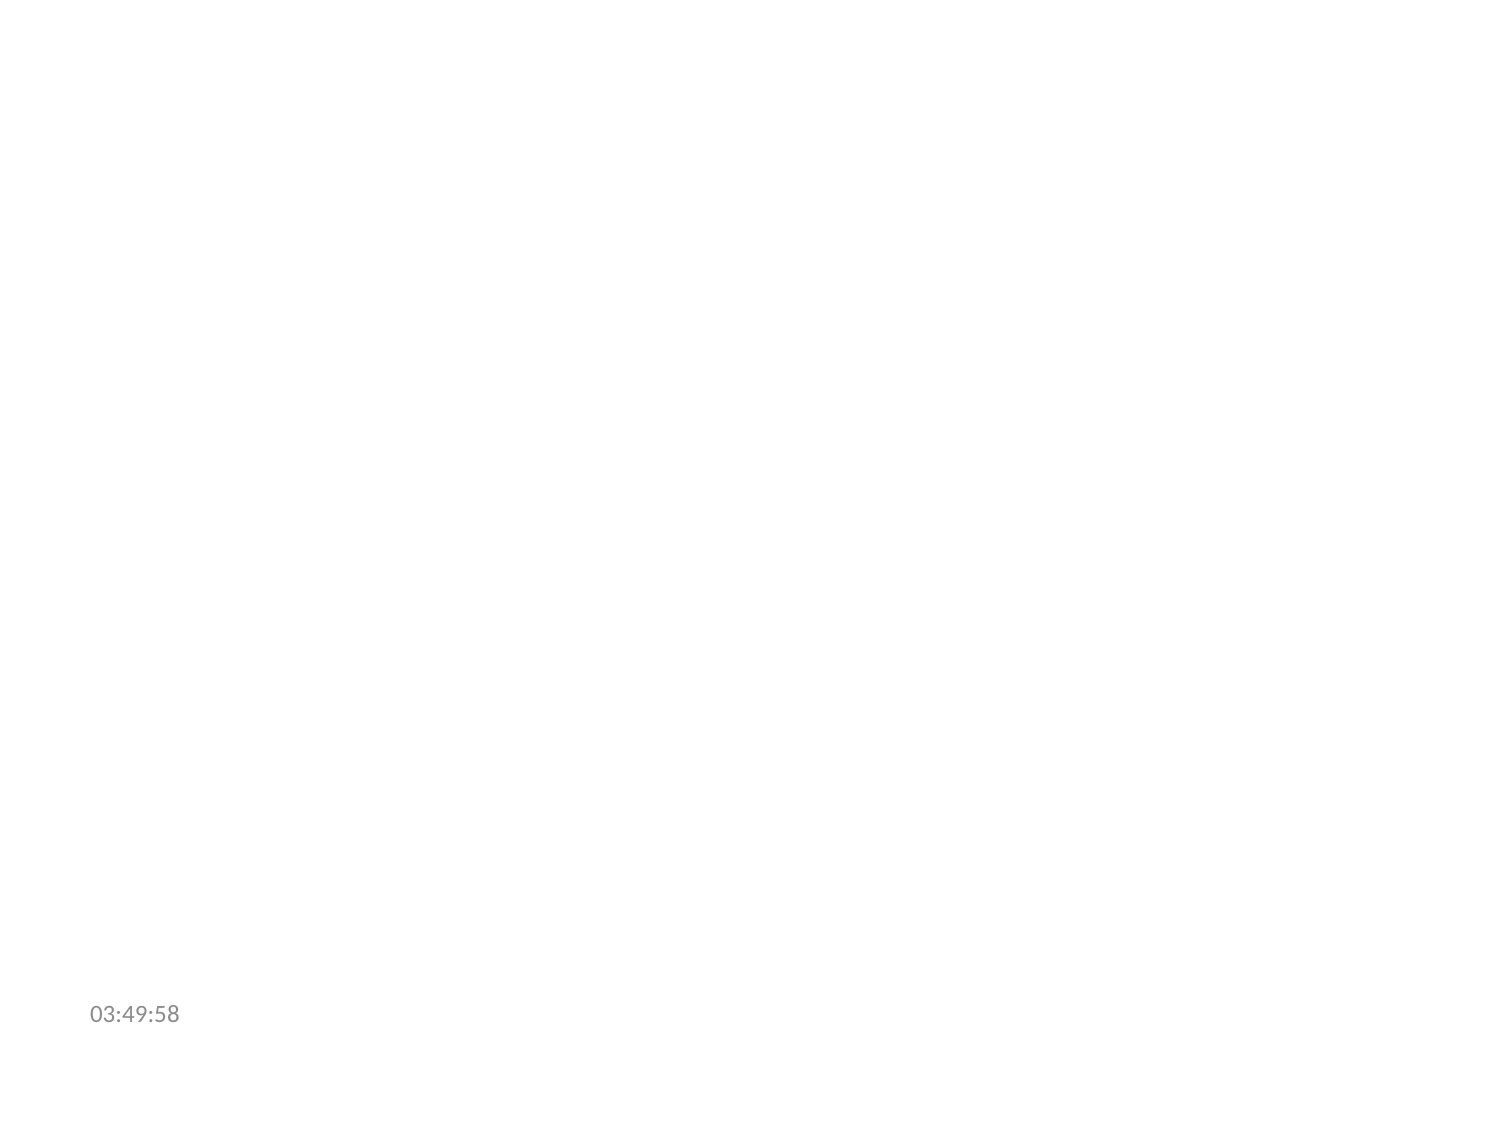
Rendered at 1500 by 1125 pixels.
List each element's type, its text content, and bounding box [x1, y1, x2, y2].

text_box 15:35:09 [75, 982, 425, 1043]
